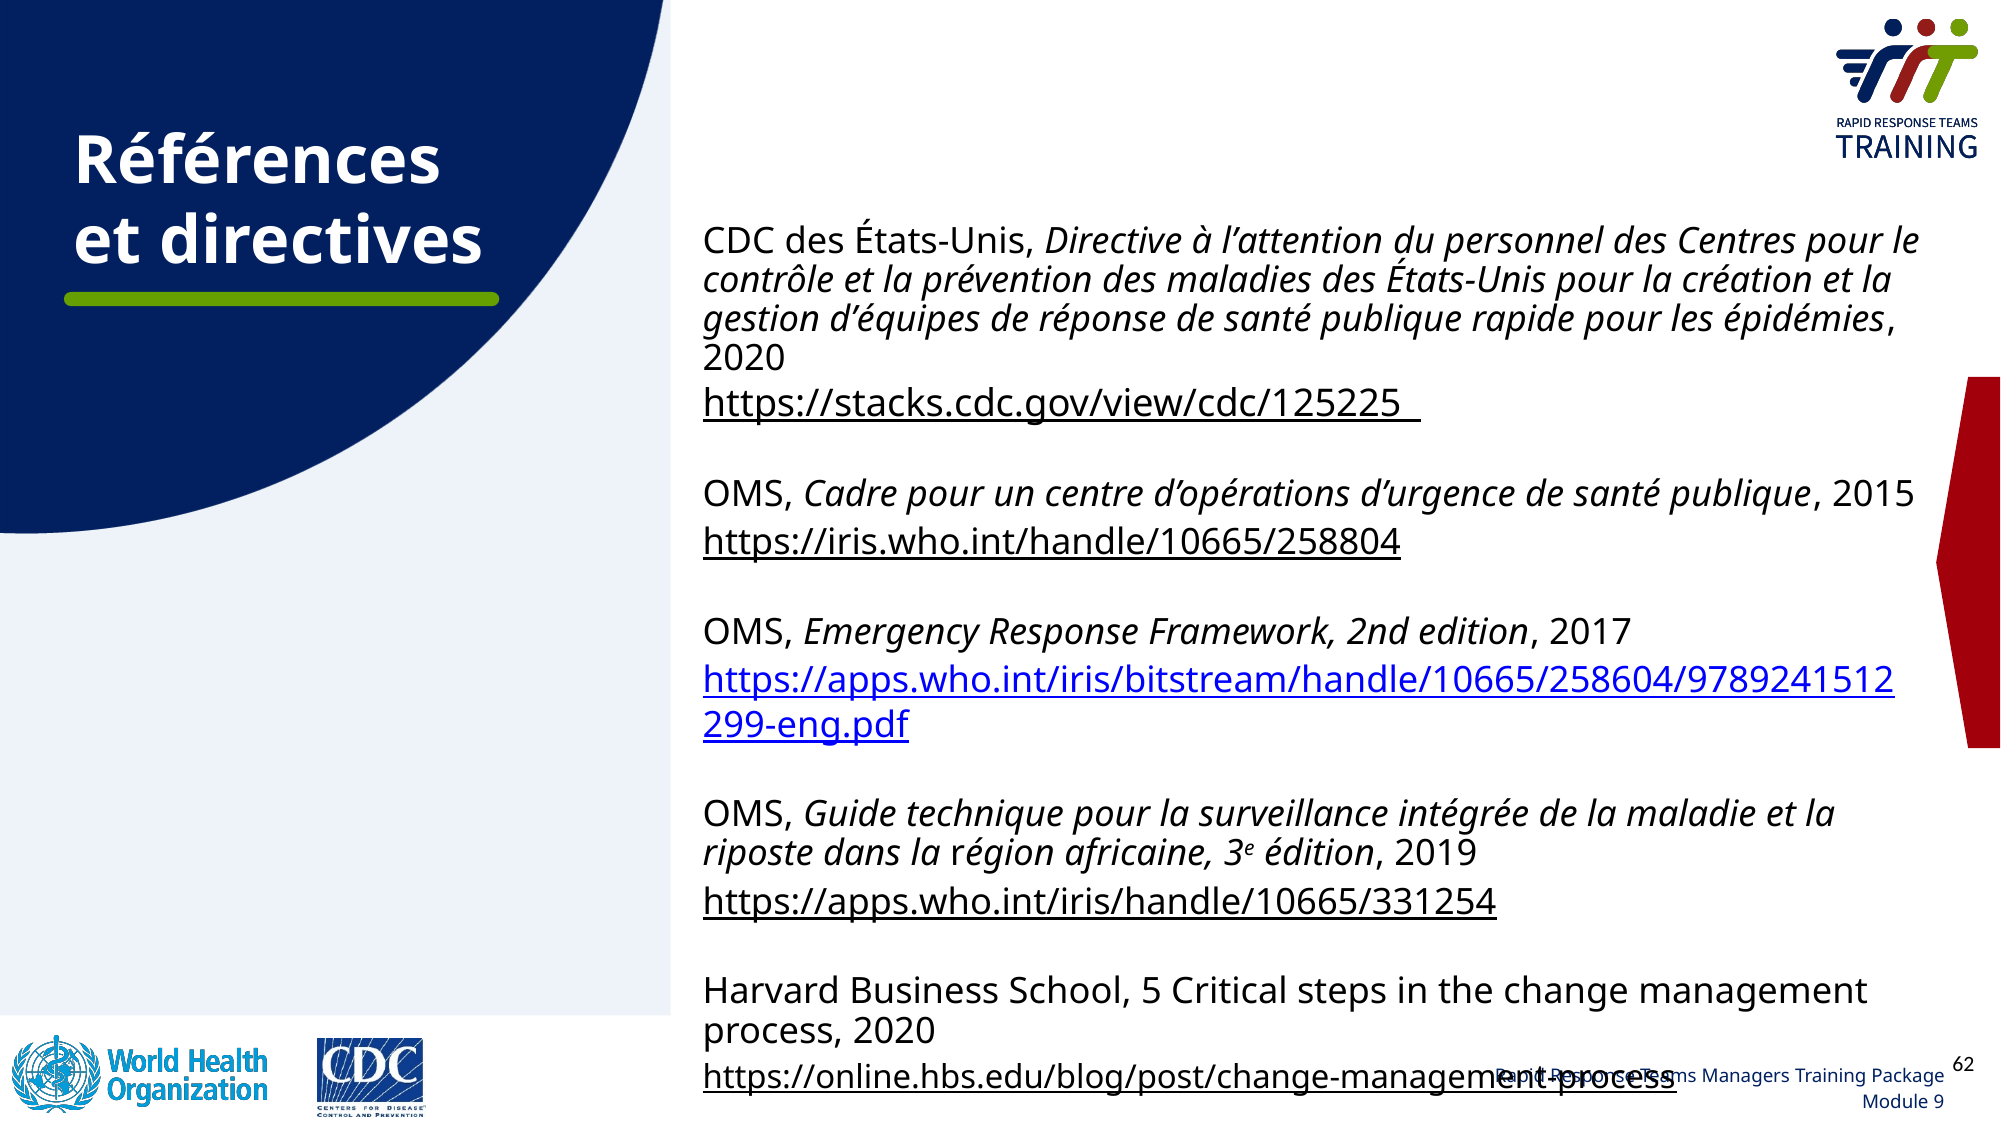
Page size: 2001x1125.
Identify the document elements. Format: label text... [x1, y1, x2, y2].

picture [71, 1053, 90, 1091]
picture [24, 1054, 36, 1087]
picture [46, 1056, 54, 1062]
picture [34, 1054, 43, 1078]
picture [40, 1062, 47, 1070]
picture [22, 1062, 26, 1077]
picture [30, 1083, 37, 1091]
picture [1835, 19, 1978, 167]
picture [317, 1038, 426, 1117]
picture [50, 1108, 62, 1113]
slide_number 62 [1929, 1041, 1998, 1095]
picture [12, 1035, 54, 1068]
picture [12, 1083, 48, 1113]
picture [0, 0, 670, 538]
picture [59, 1035, 267, 1113]
picture [36, 1088, 78, 1105]
list CDC des États-Unis, Directive à lʼattention du personnel des Centres pour le contrôle et la prévention des maladies des États-Unis pour la création et la gestion dʼéquipes de réponse de santé publique rapide pour les épidémies, 2020 https://stacks.cdc.gov/view/cdc/125225 OMS, Cadre pour un centre d’opérations d’urgence de santé publique, 2015 https://iris.who.int/handle/10665/258804 OMS, Emergency Response Framework, 2nd edition, 2017 https://apps.who.int/iris/bitstream/handle/10665/258604/9789241512299-eng.pdf OMS, Guide technique pour la surveillance intégrée de la maladie et la riposte dans la région africaine, 3e édition, 2019 https://apps.who.int/iris/handle/10665/331254 Harvard Business School, 5 Critical steps in the change management process, 2020 https://online.hbs.edu/blog/post/change-management-process [694, 213, 1931, 1125]
